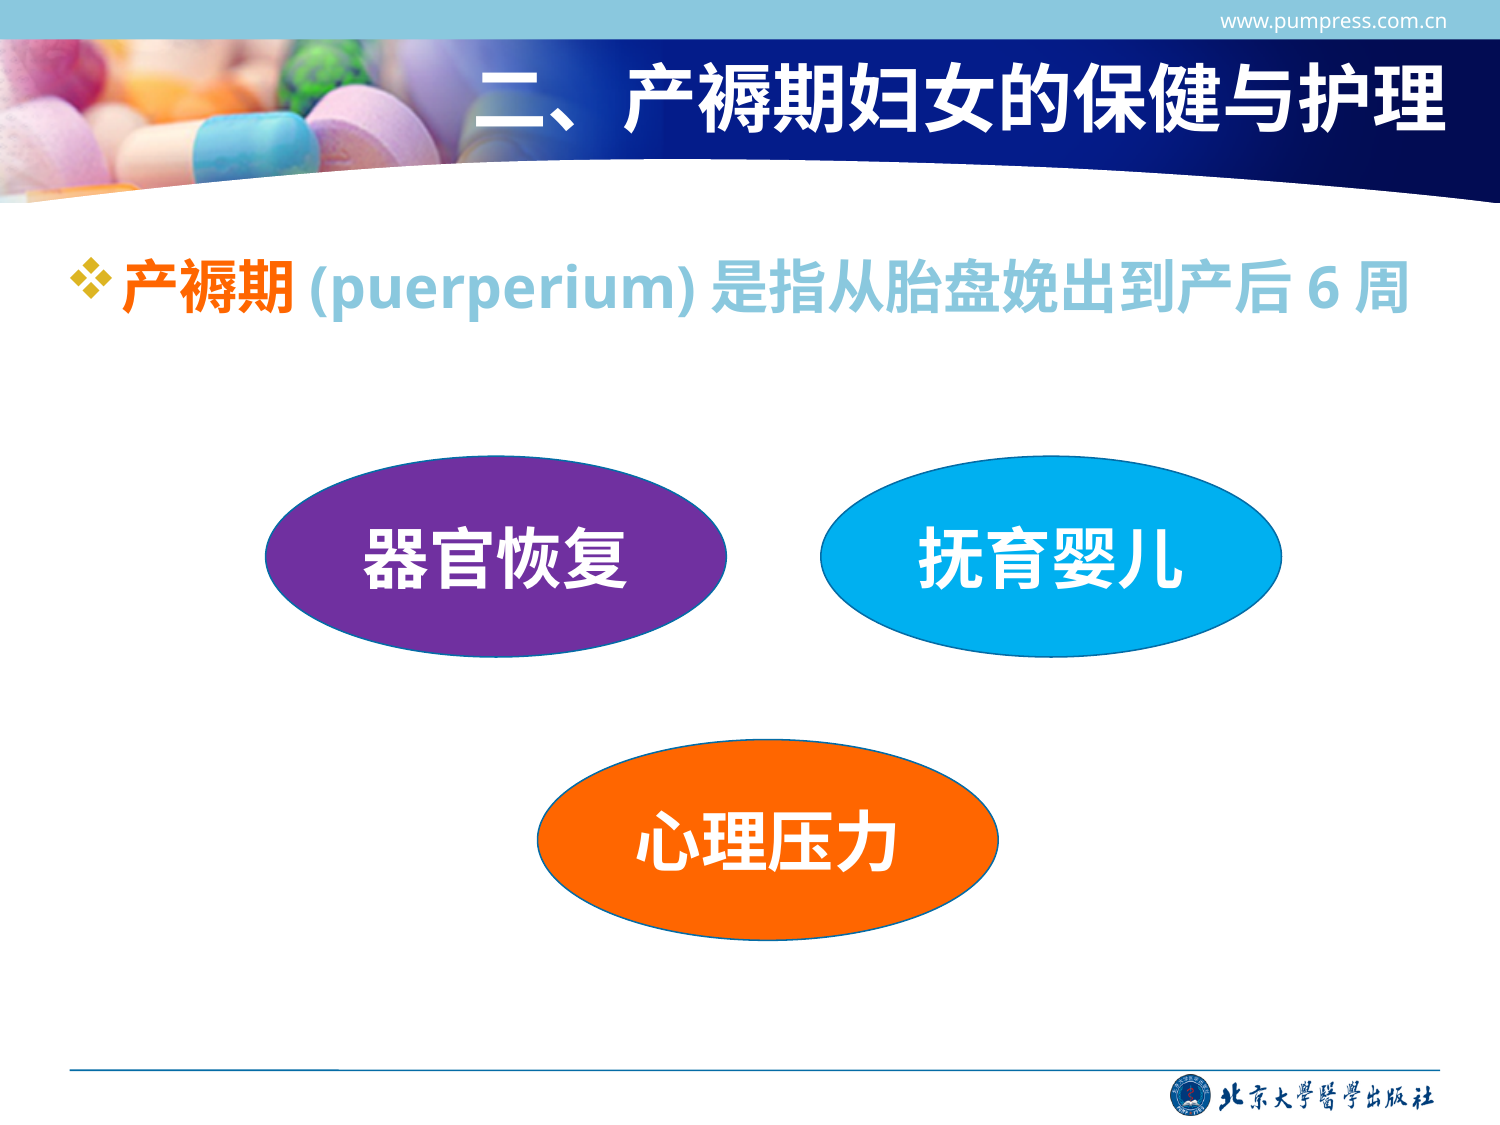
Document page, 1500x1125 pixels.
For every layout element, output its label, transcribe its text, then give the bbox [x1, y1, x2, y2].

slide_number www.pumpress.com.cn [1024, 0, 1463, 38]
text_box 心理压力 [537, 739, 999, 941]
title 二、产褥期妇女的保健与护理 [137, 49, 1463, 143]
list 产褥期(puerperium)是指从胎盘娩出到产后6周 [49, 207, 1463, 1026]
text_box 器官恢复 [265, 456, 727, 657]
picture [1170, 1074, 1436, 1118]
text_box 抚育婴儿 [820, 456, 1282, 657]
picture [0, 40, 1500, 203]
